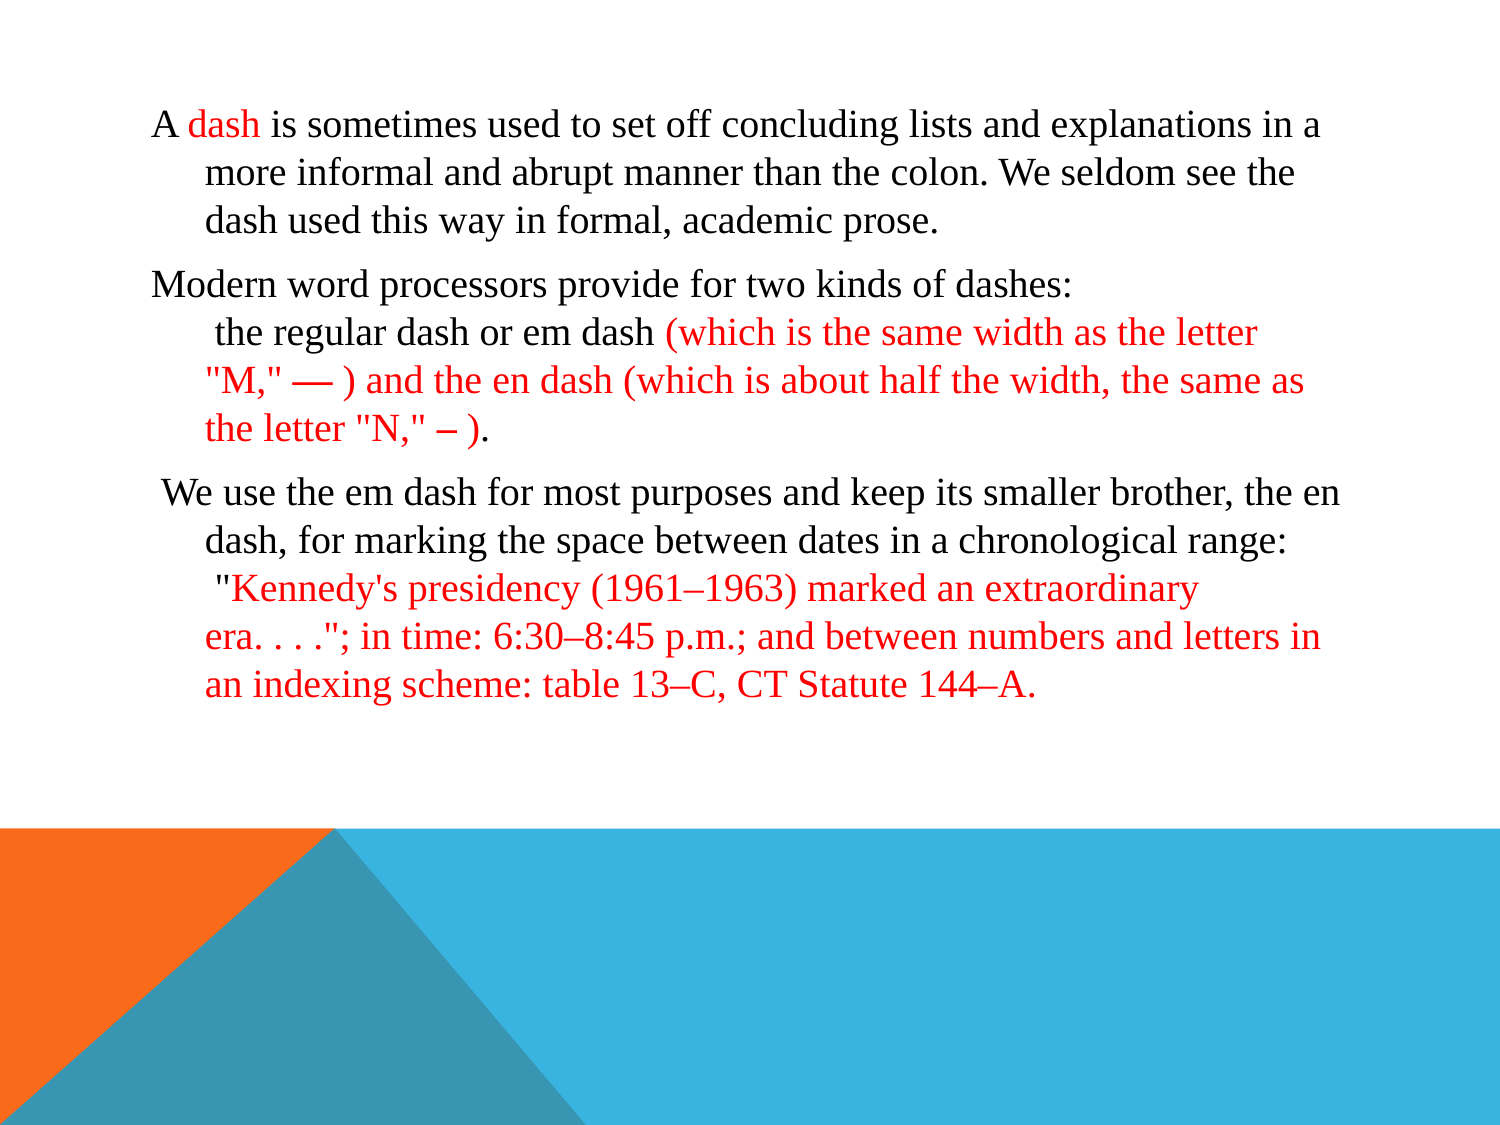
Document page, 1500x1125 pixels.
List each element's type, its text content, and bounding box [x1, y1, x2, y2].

list A dash is sometimes used to set off concluding lists and explanations in a more informal and abrupt manner than the colon. We seldom see the dash used this way in formal, academic prose. Modern word processors provide for two kinds of dashes: the regular dash or em dash (which is the same width as the letter "M," — ) and the en dash (which is about half the width, the same as the letter "N," – ). We use the em dash for most purposes and keep its smaller brother, the en dash, for marking the space between dates in a chronological range: "Kennedy's presidency (1961–1963) marked an extraordinary era. . . ."; in time: 6:30–8:45 p.m.; and between numbers and letters in an indexing scheme: table 13–C, CT Statute 144–A. [135, 90, 1369, 768]
